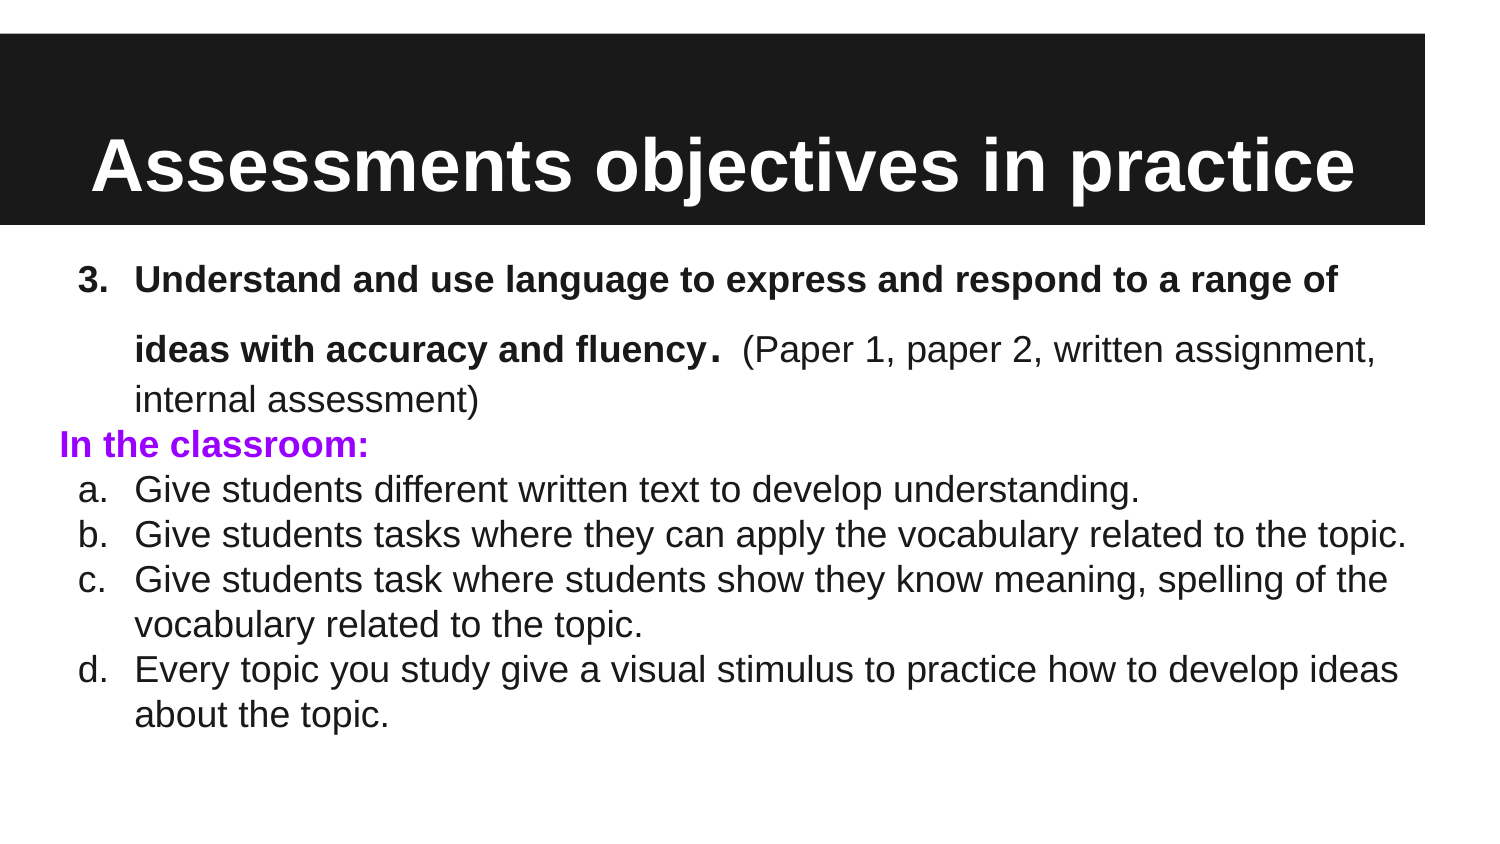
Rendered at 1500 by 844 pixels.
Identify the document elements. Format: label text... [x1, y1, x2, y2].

title Assessments objectives in practice [75, 33, 1425, 221]
list Understand and use language to express and respond to a range of ideas with accuracy and fluency. (Paper 1, paper 2, written assignment, internal assessment) In the classroom: Give students different written text to develop understanding. Give students tasks where they can apply the vocabulary related to the topic. Give students task where students show they know meaning, spelling of the vocabulary related to the topic. Every topic you study give a visual stimulus to practice how to develop ideas about the topic. [44, 239, 1425, 829]
